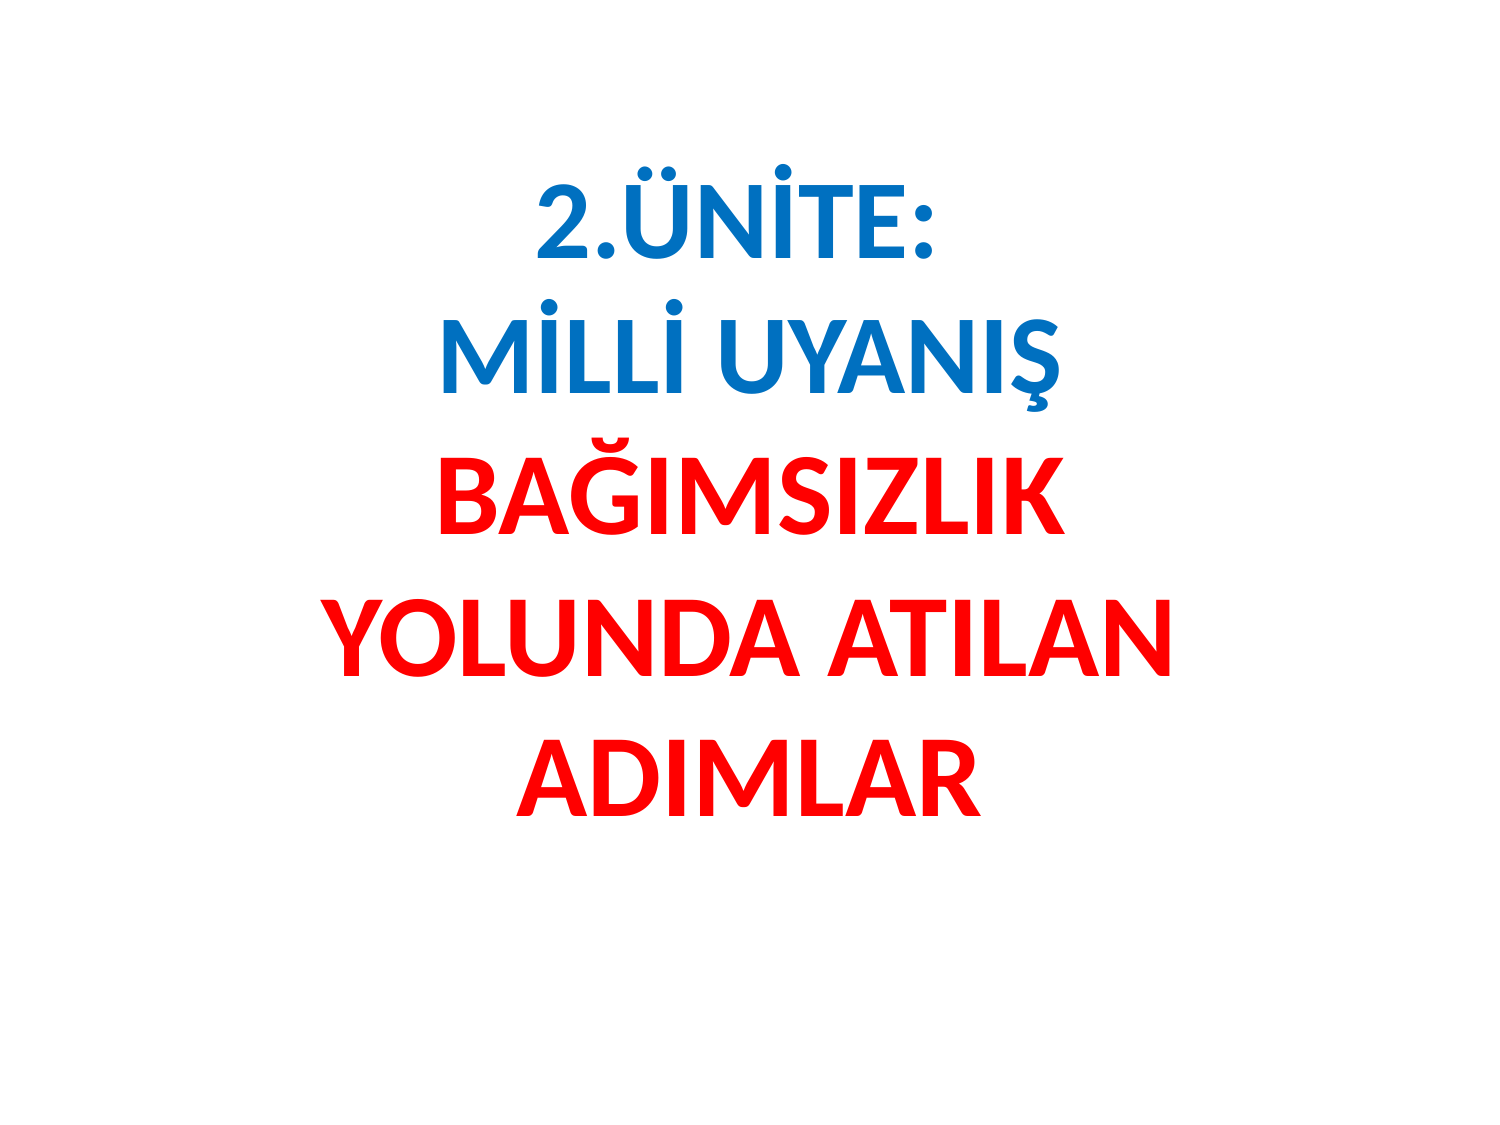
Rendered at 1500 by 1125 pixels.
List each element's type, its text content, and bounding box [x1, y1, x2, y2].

subtitle BAĞIMSIZLIK YOLUNDA ATILAN ADIMLAR [225, 410, 1275, 925]
title 2.ÜNİTE: MİLLİ UYANIŞ [112, 93, 1388, 469]
